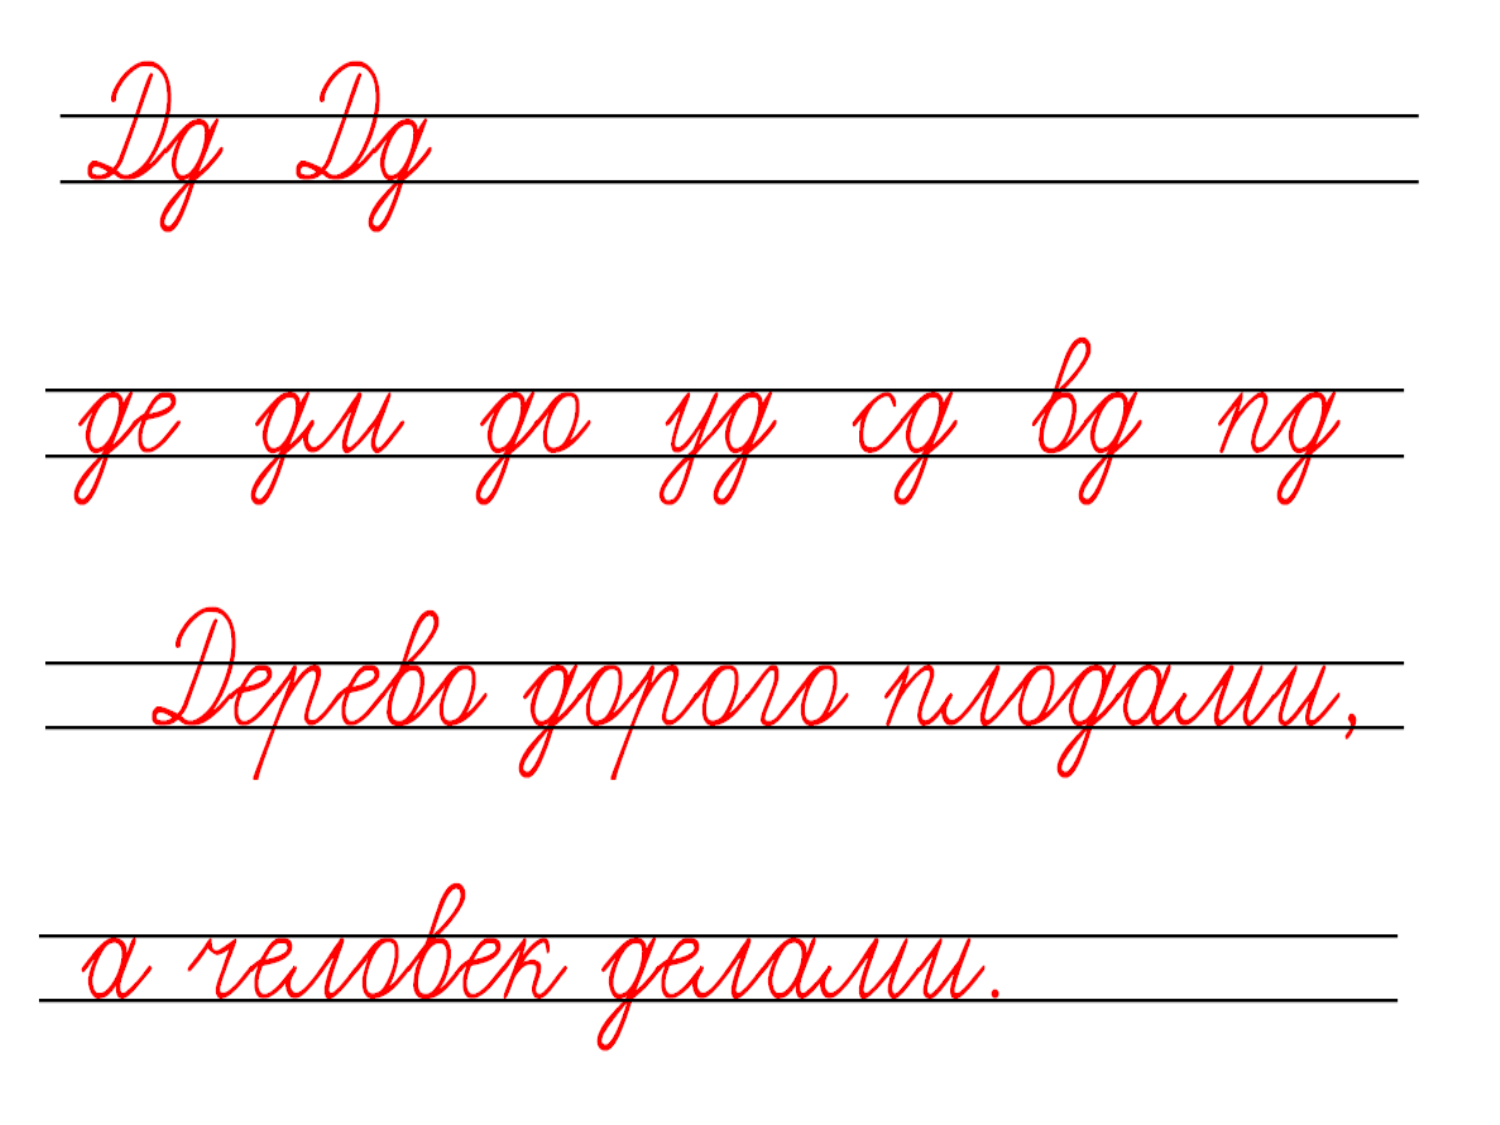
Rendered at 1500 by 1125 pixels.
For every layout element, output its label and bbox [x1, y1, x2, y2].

list [0, 0, 1500, 1125]
